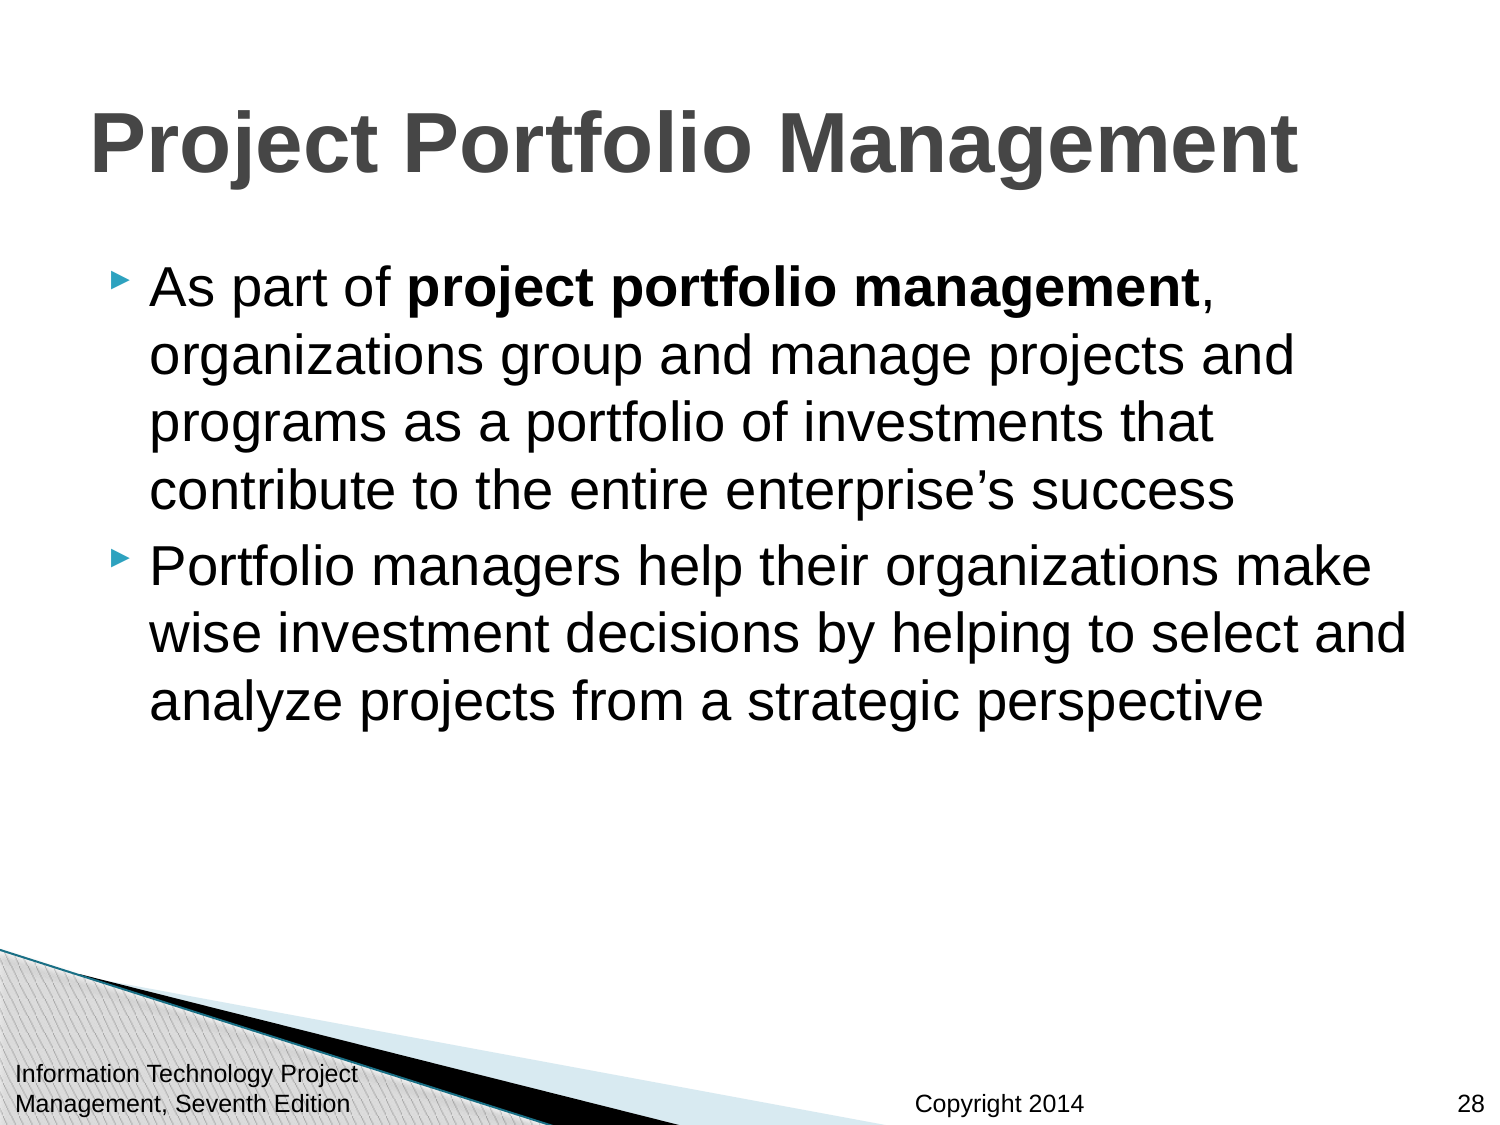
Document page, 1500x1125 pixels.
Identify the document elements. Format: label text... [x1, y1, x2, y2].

footer Information Technology Project Management, Seventh Edition [0, 1065, 425, 1125]
title Project Portfolio Management [75, 45, 1425, 233]
list As part of project portfolio management, organizations group and manage projects and programs as a portfolio of investments that contribute to the entire enterprise’s success Portfolio managers help their organizations make wise investment decisions by helping to select and analyze projects from a strategic perspective [74, 242, 1426, 986]
slide_number 28 [1408, 1065, 1500, 1125]
